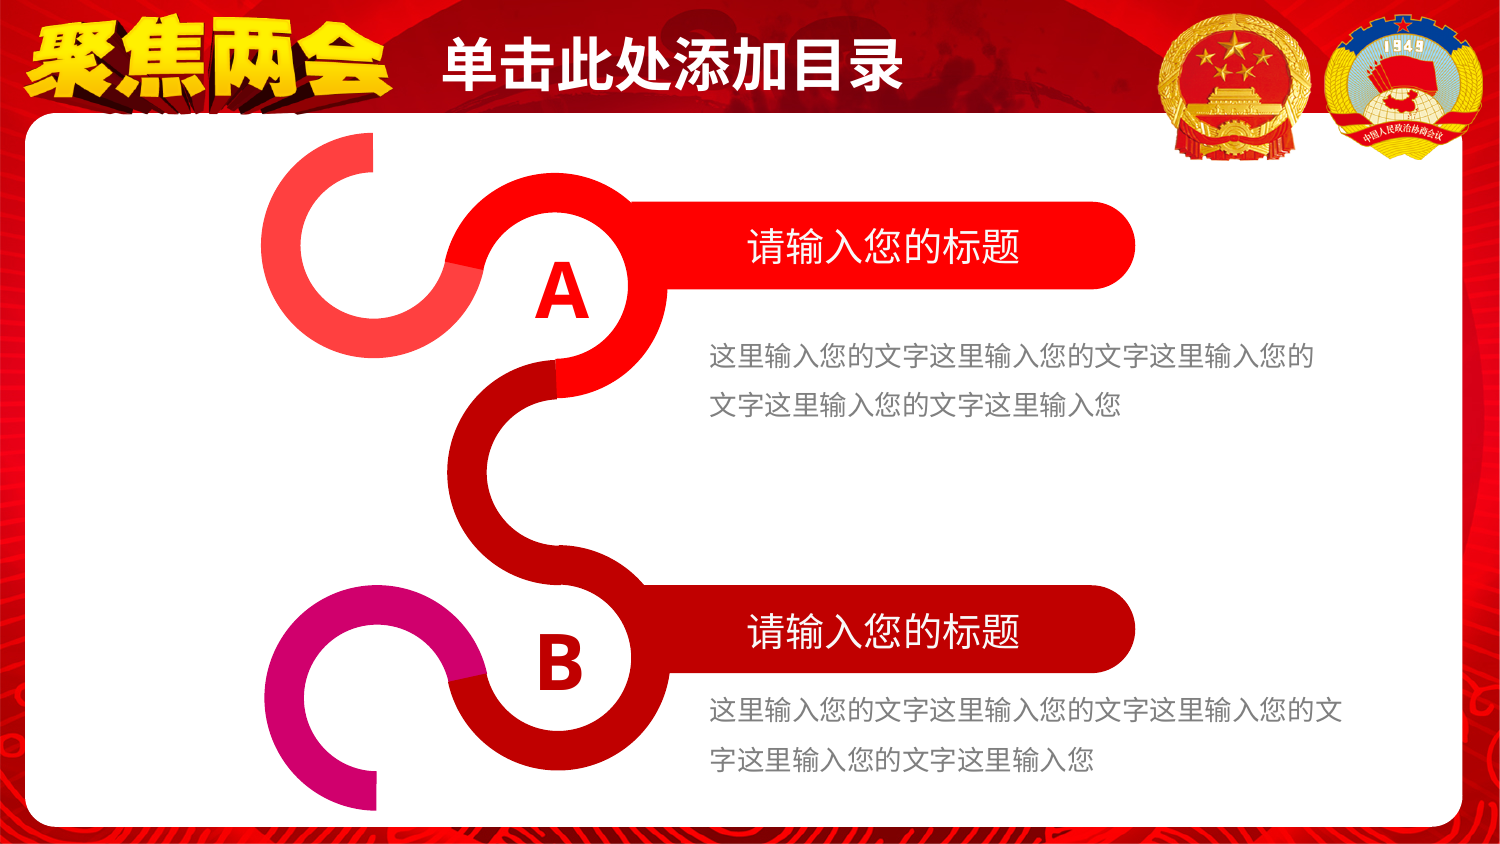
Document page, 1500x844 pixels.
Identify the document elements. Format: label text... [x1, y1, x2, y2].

picture [0, 0, 1500, 844]
text_box [447, 359, 561, 586]
text_box [631, 201, 1136, 290]
text_box B [519, 605, 602, 714]
text_box 请输入您的标题 [731, 599, 1036, 662]
text_box [447, 545, 671, 771]
text_box 这里输入您的文字这里输入您的文字这里输入您的文字这里输入您的文字这里输入您 [694, 315, 1350, 429]
text_box [444, 172, 668, 399]
text_box 请输入您的标题 [731, 214, 1036, 277]
text_box 这里输入您的文字这里输入您的文字这里输入您的文字这里输入您的文字这里输入您 [694, 669, 1362, 783]
text_box [645, 585, 1136, 674]
text_box A [520, 232, 605, 342]
text_box [264, 585, 488, 811]
text_box [260, 132, 484, 359]
